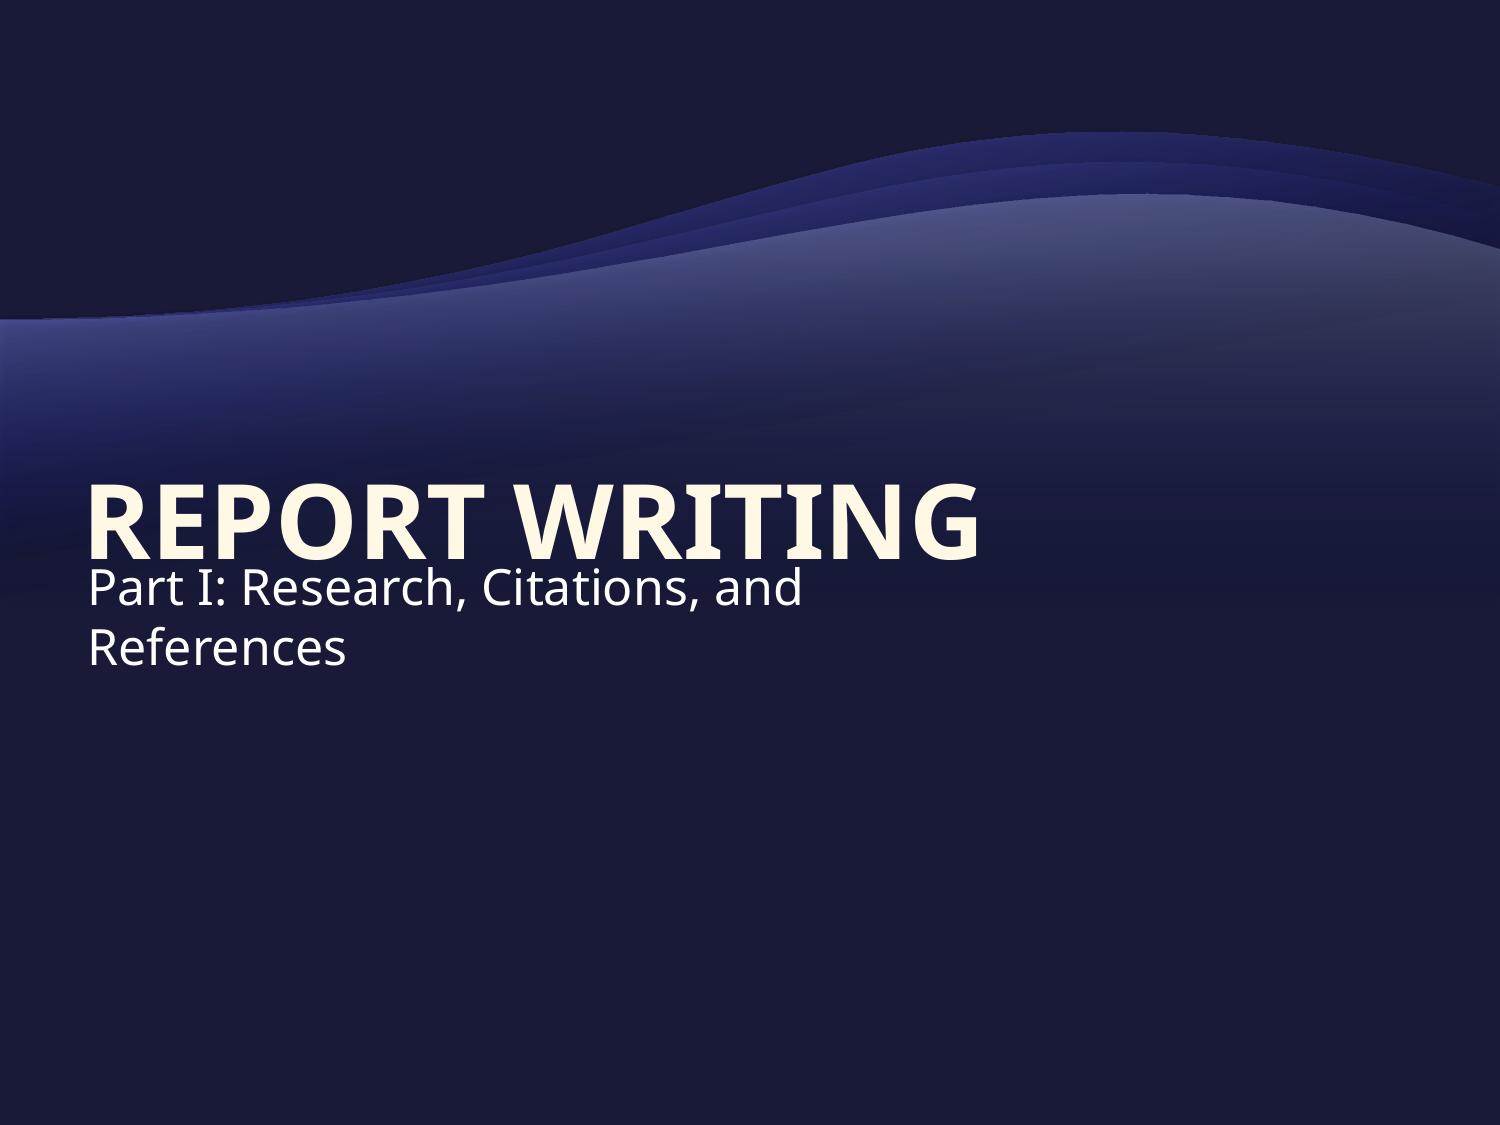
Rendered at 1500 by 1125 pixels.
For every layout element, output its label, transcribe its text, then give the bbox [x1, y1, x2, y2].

title Report Writing [82, 455, 1433, 811]
subtitle Part I: Research, Citations, and References [87, 600, 1000, 675]
